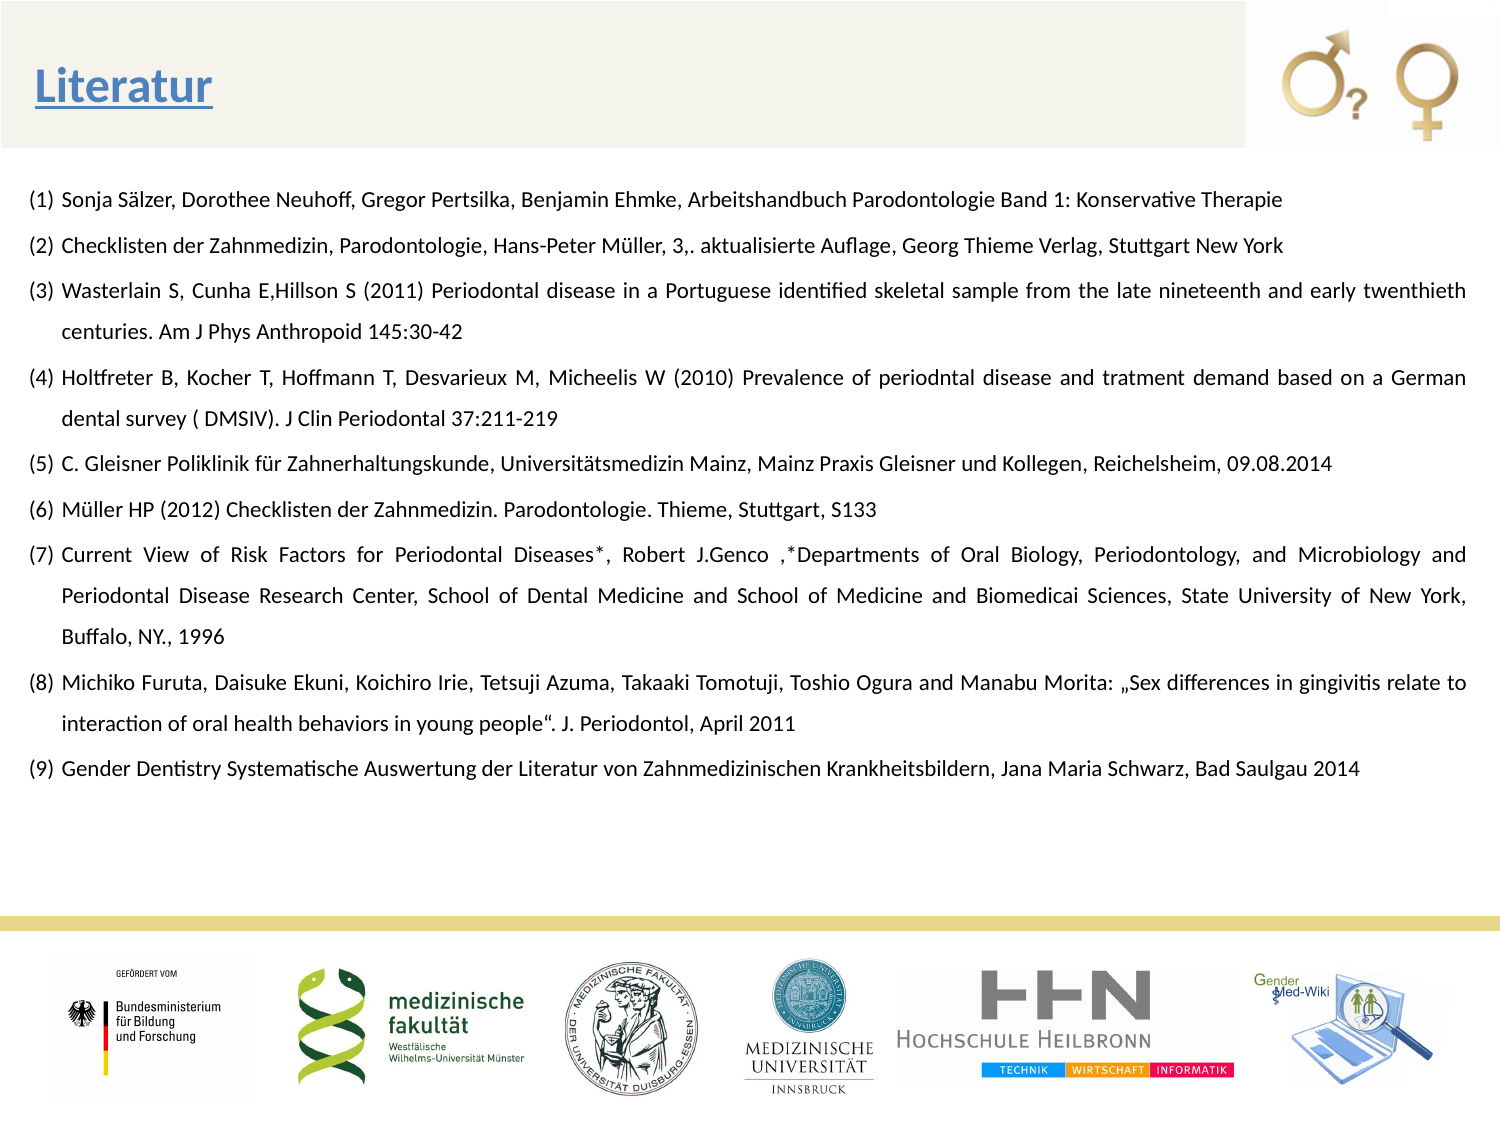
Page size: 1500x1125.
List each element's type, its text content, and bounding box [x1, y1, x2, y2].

picture [1246, 965, 1453, 1087]
picture [1245, 0, 1500, 149]
picture [47, 952, 255, 1100]
picture [298, 952, 1234, 1100]
text_box Sonja Sälzer, Dorothee Neuhoff, Gregor Pertsilka, Benjamin Ehmke, Arbeitshandbuch Parodontologie Band 1: Konservative Therapie Checklisten der Zahnmedizin, Parodontologie, Hans-Peter Müller, 3,. aktualisierte Auflage, Georg Thieme Verlag, Stuttgart New York Wasterlain S, Cunha E,Hillson S (2011) Periodontal disease in a Portuguese identified skeletal sample from the late nineteenth and early twenthieth centuries. Am J Phys Anthropoid 145:30-42 Holtfreter B, Kocher T, Hoffmann T, Desvarieux M, Micheelis W (2010) Prevalence of periodntal disease and tratment demand based on a German dental survey ( DMSIV). J Clin Periodontal 37:211-219 C. Gleisner Poliklinik für Zahnerhaltungskunde, Universitätsmedizin Mainz, Mainz Praxis Gleisner und Kollegen, Reichelsheim, 09.08.2014 Müller HP (2012) Checklisten der Zahnmedizin. Parodontologie. Thieme, Stuttgart, S133 Current View of Risk Factors for Periodontal Diseases*, Robert J.Genco ,*Departments of Oral Biology, Periodontology, and Microbiology and Periodontal Disease Research Center, School of Dental Medicine and School of Medicine and Biomedicai Sciences, State University of New York, Buffalo, NY., 1996 Michiko Furuta, Daisuke Ekuni, Koichiro Irie, Tetsuji Azuma, Takaaki Tomotuji, Toshio Ogura and Manabu Morita: „Sex differences in gingivitis relate to interaction of oral health behaviors in young people“. J. Periodontol, April 2011 Gender Dentistry Systematische Auswertung der Literatur von Zahnmedizinischen Krankheitsbildern, Jana Maria Schwarz, Bad Saulgau 2014 [21, 163, 1477, 789]
text_box Literatur [27, 45, 664, 163]
